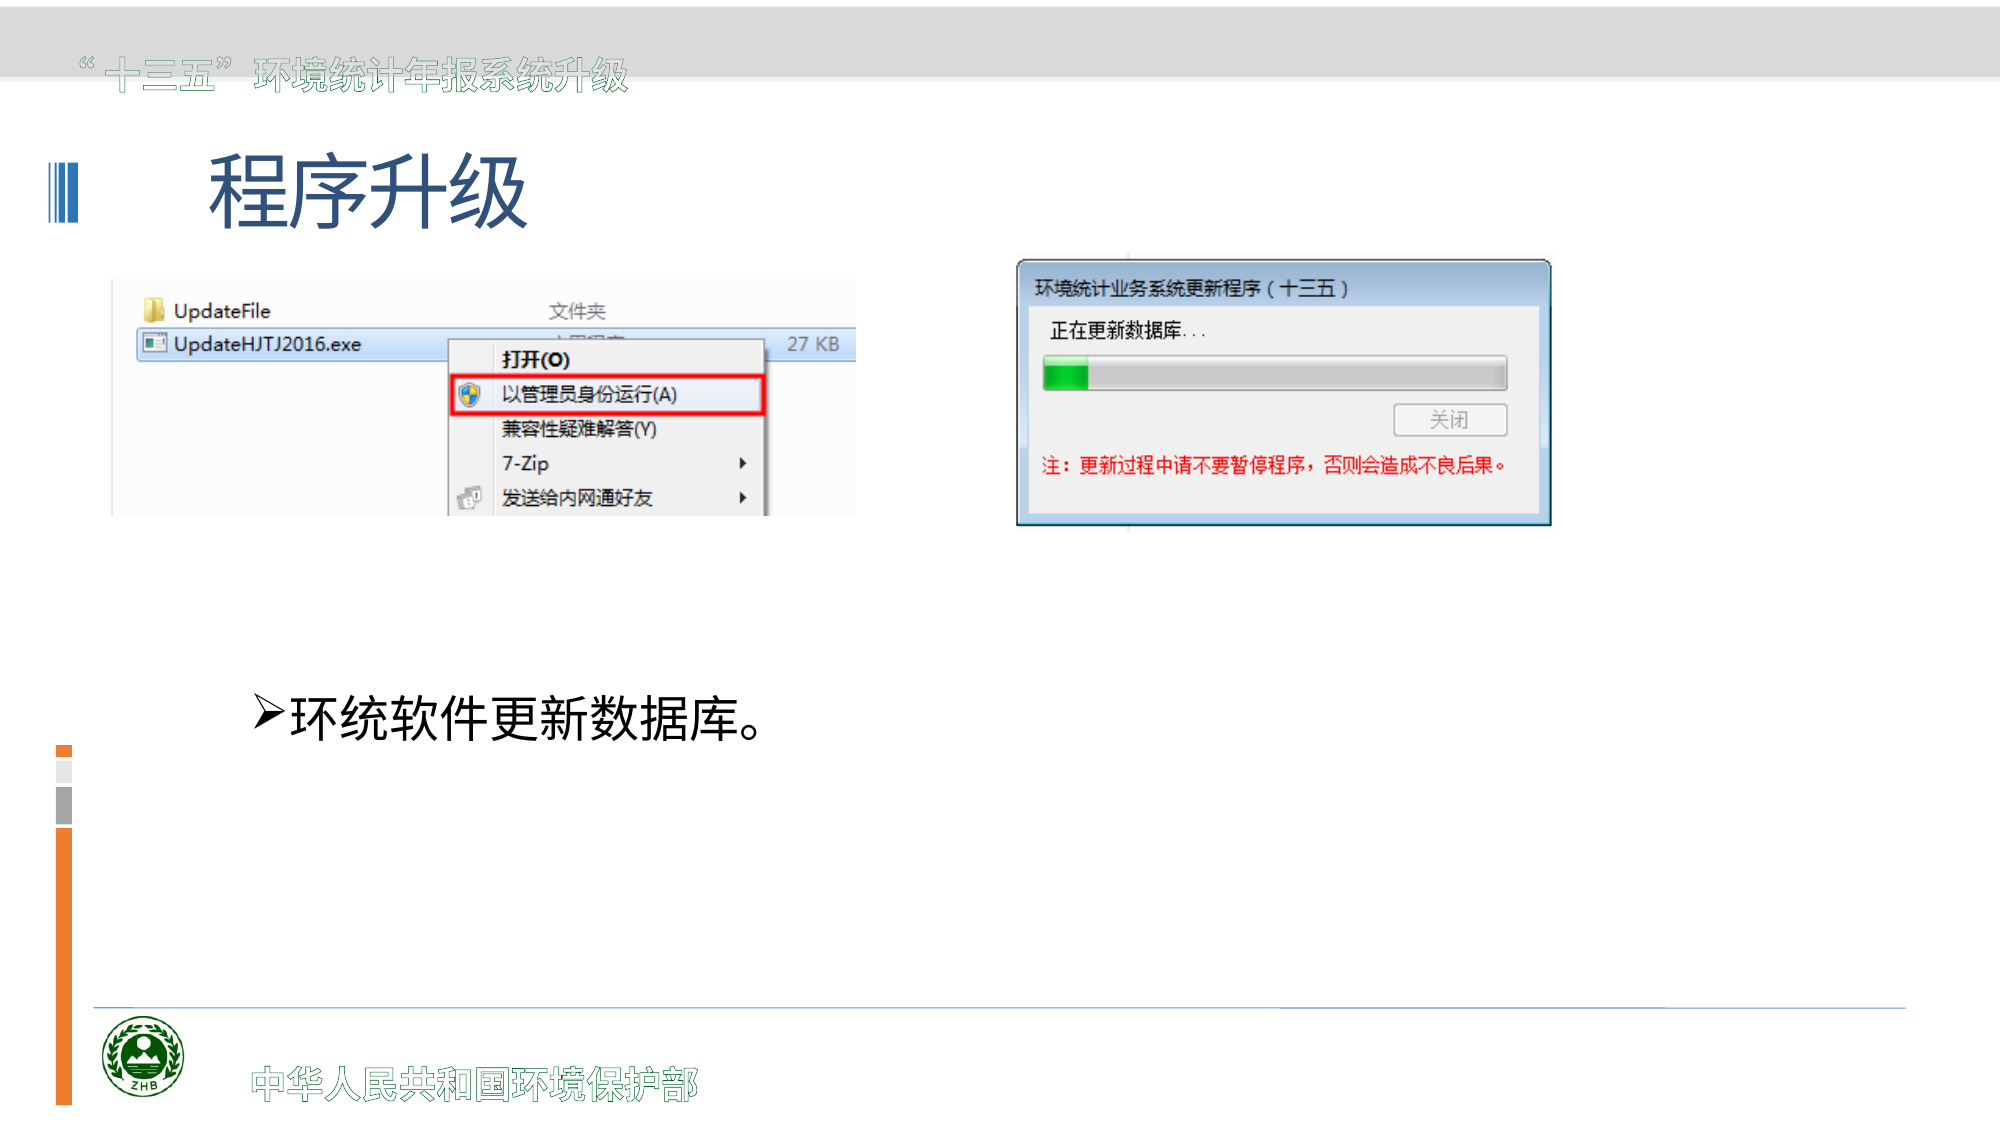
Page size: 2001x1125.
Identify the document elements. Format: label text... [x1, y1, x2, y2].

text_box 程序升级 [192, 131, 1023, 261]
text_box 环统软件更新数据库。 [235, 680, 1680, 755]
picture [93, 1007, 188, 1106]
picture [110, 279, 856, 516]
picture [1015, 253, 1555, 531]
